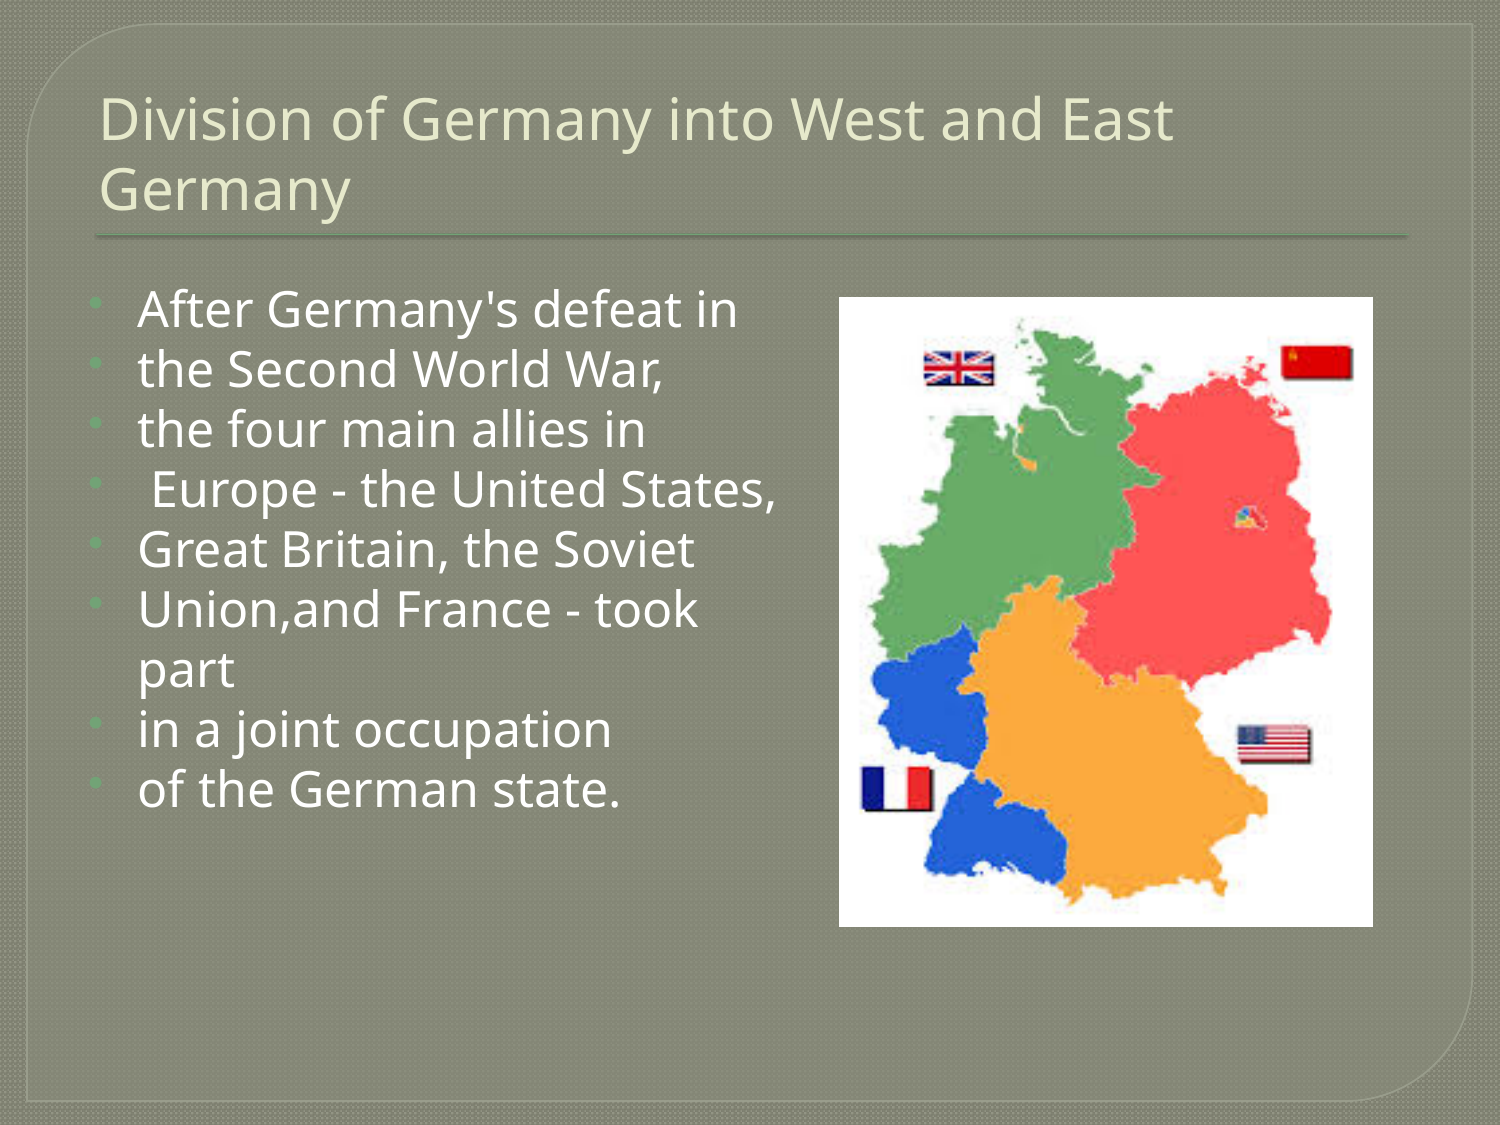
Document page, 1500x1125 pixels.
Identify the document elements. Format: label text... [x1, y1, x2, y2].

list After Germany's defeat in the Second World War, the four main allies in Europe - the United States, Great Britain, the Soviet Union,and France - took part in a joint occupation of the German state. [75, 270, 796, 1013]
picture [839, 297, 1374, 928]
title Division of Germany into West and East Germany [75, 41, 1425, 230]
